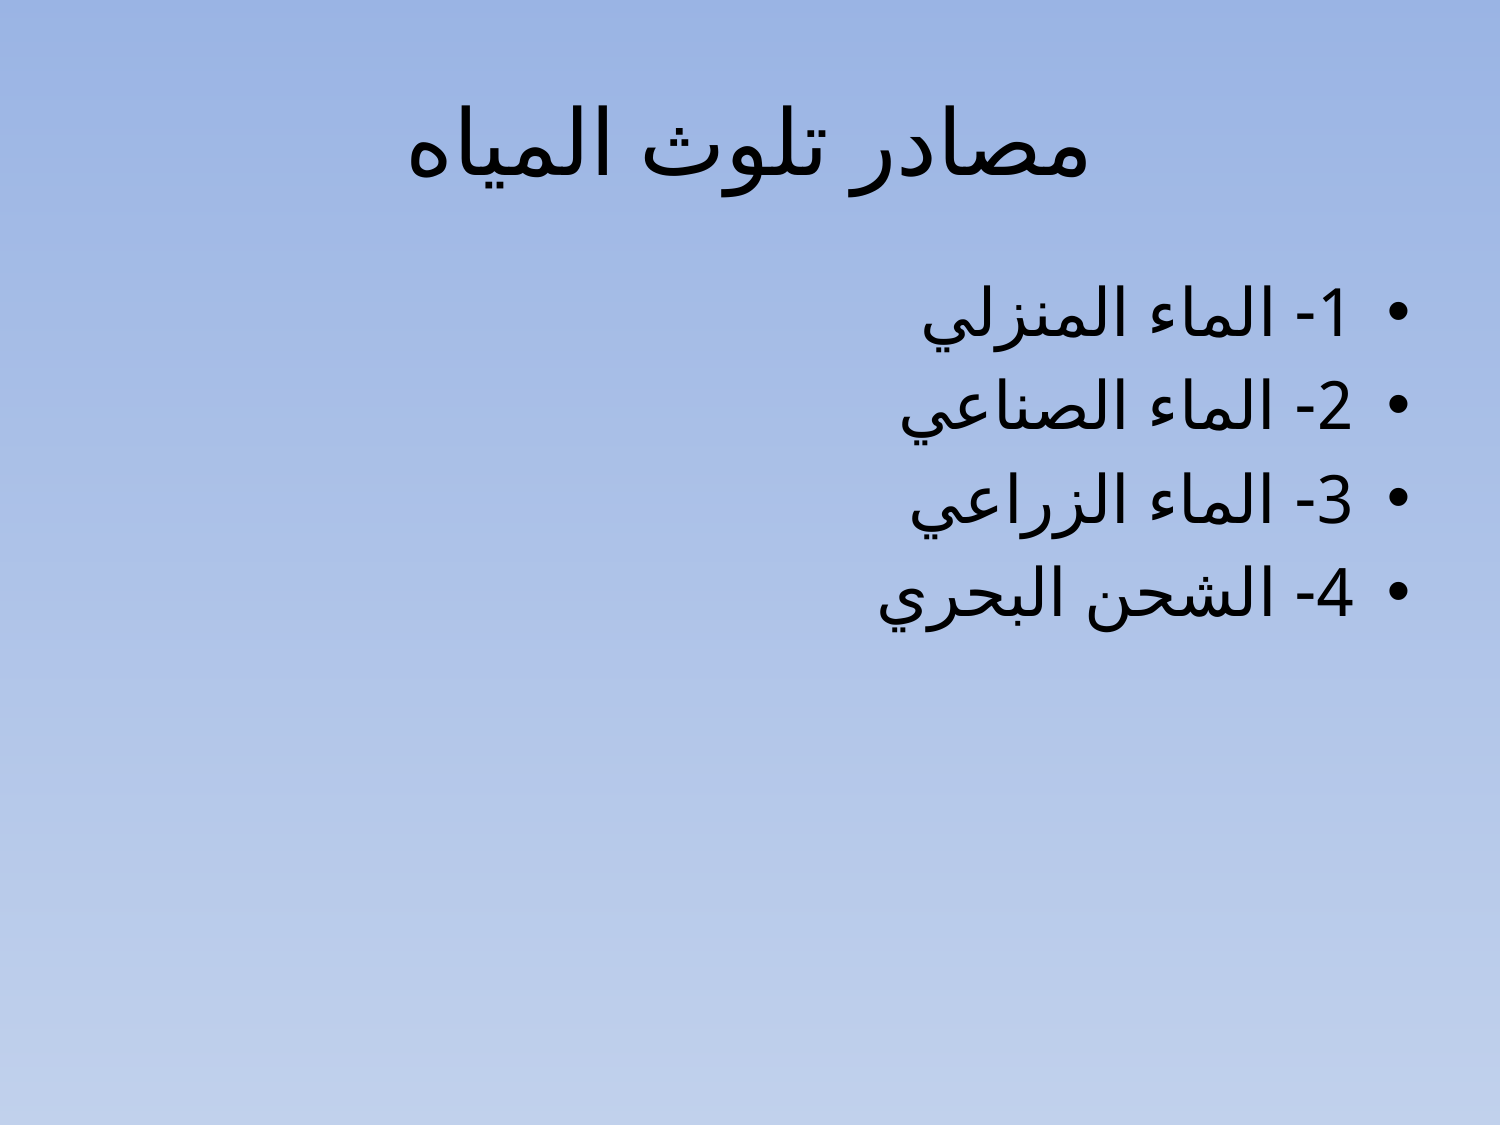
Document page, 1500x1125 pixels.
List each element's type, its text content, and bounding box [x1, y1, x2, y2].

title مصادر تلوث المياه [75, 45, 1425, 233]
list 1- الماء المنزلي 2- الماء الصناعي 3- الماء الزراعي 4- الشحن البحري [75, 262, 1425, 1005]
